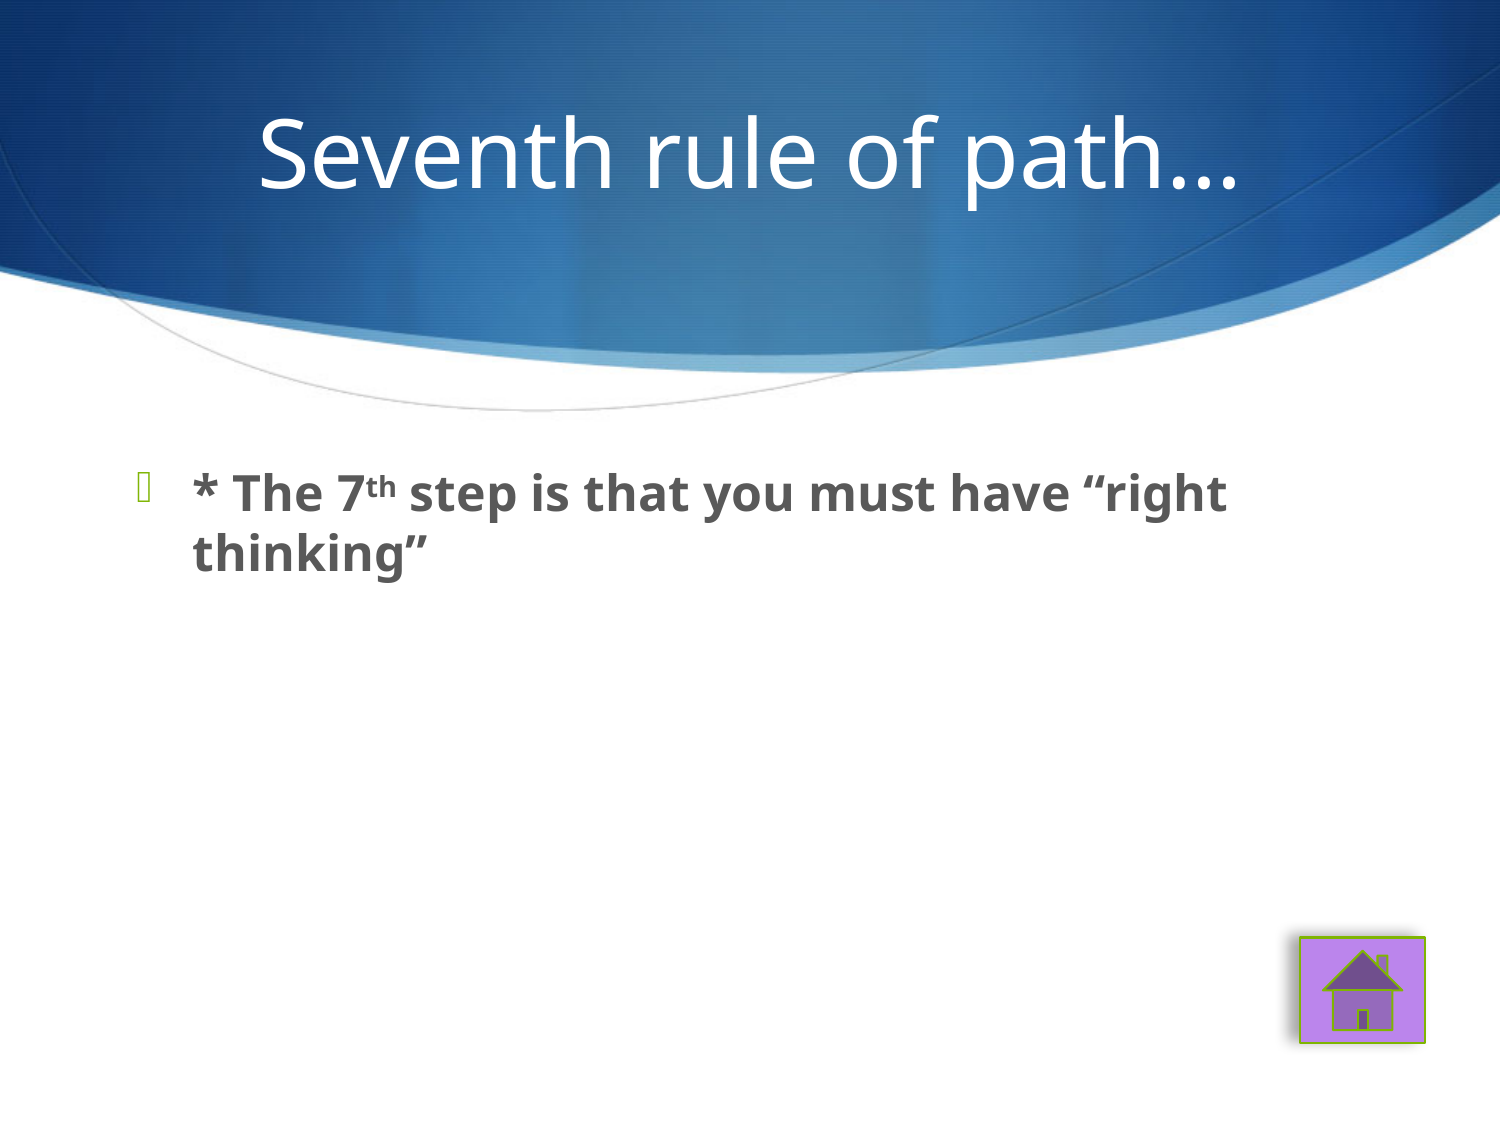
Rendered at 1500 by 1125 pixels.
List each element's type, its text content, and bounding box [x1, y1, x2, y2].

title Seventh rule of path… [75, 56, 1425, 245]
list * The 7th step is that you must have “right thinking” [121, 454, 1379, 991]
picture [0, 0, 1500, 1125]
text_box [1299, 936, 1426, 1044]
